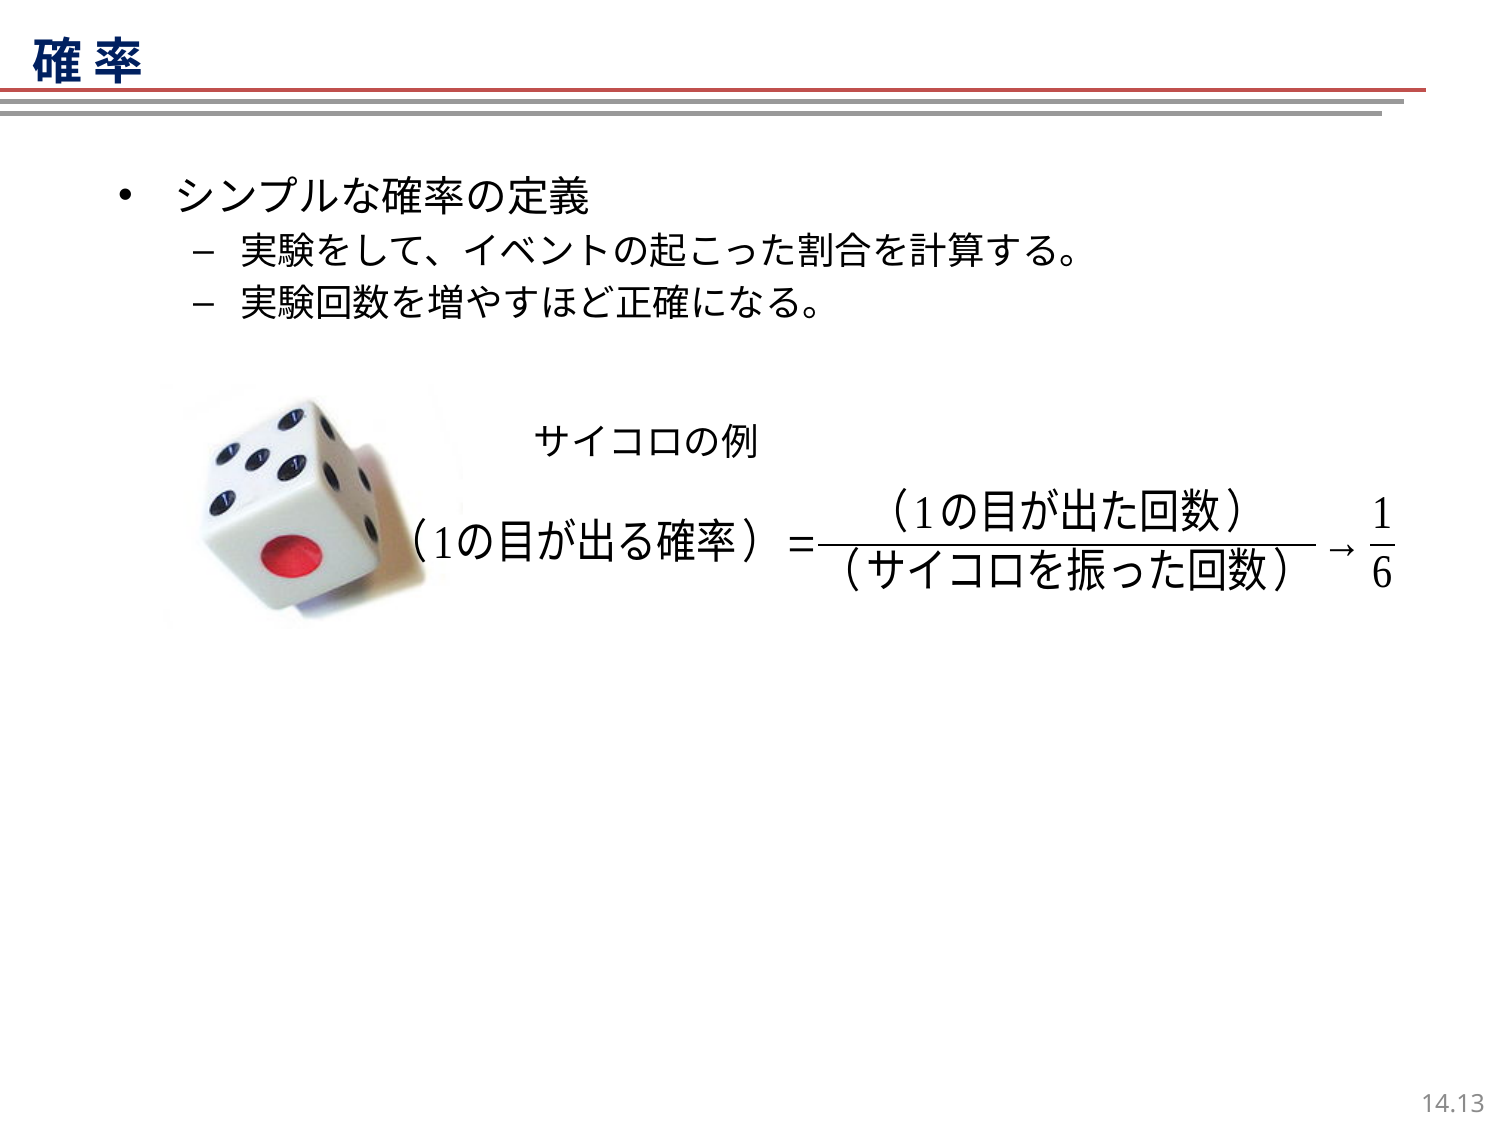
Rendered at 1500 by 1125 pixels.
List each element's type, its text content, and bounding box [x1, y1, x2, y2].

text_box 確 率 [17, 21, 1459, 151]
picture [137, 384, 463, 629]
list シンプルな確率の定義 実験をして、イベントの起こった割合を計算する。 実験回数を増やすほど正確になる。 [103, 161, 1397, 1037]
text_box サイコロの例 [519, 410, 774, 470]
slide_number 12 [1381, 1069, 1500, 1125]
